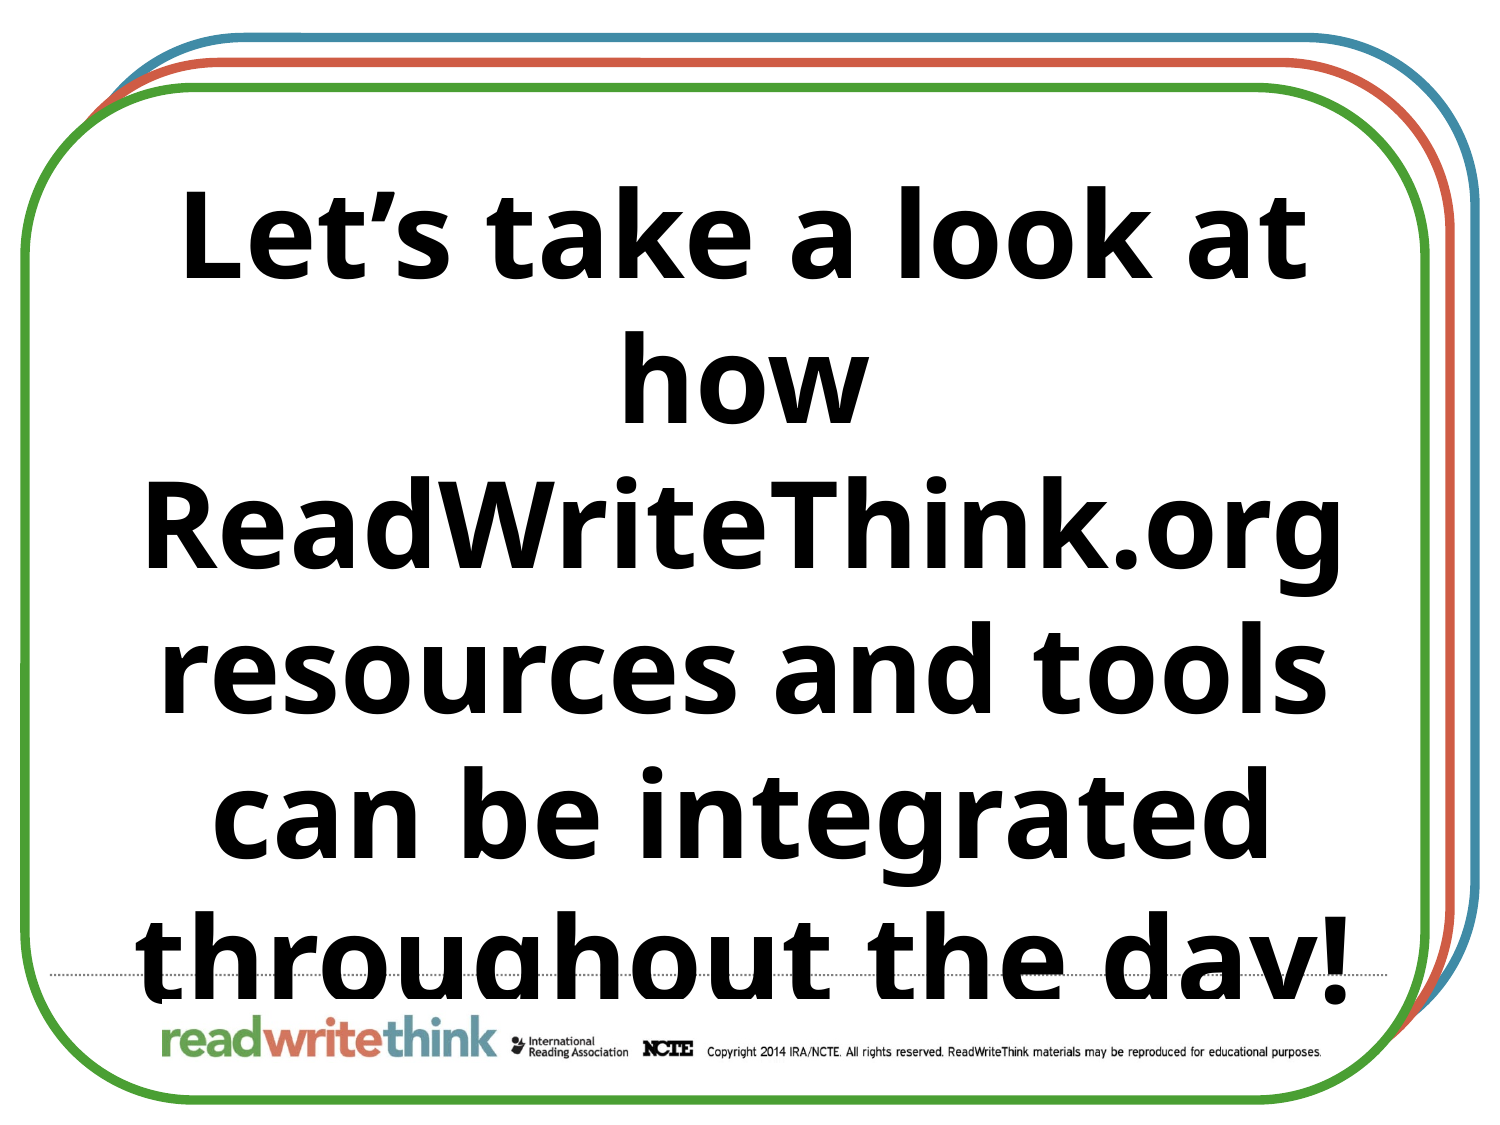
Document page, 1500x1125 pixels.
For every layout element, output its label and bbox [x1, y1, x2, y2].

picture [162, 999, 1322, 1063]
text_box [24, 37, 1476, 1101]
